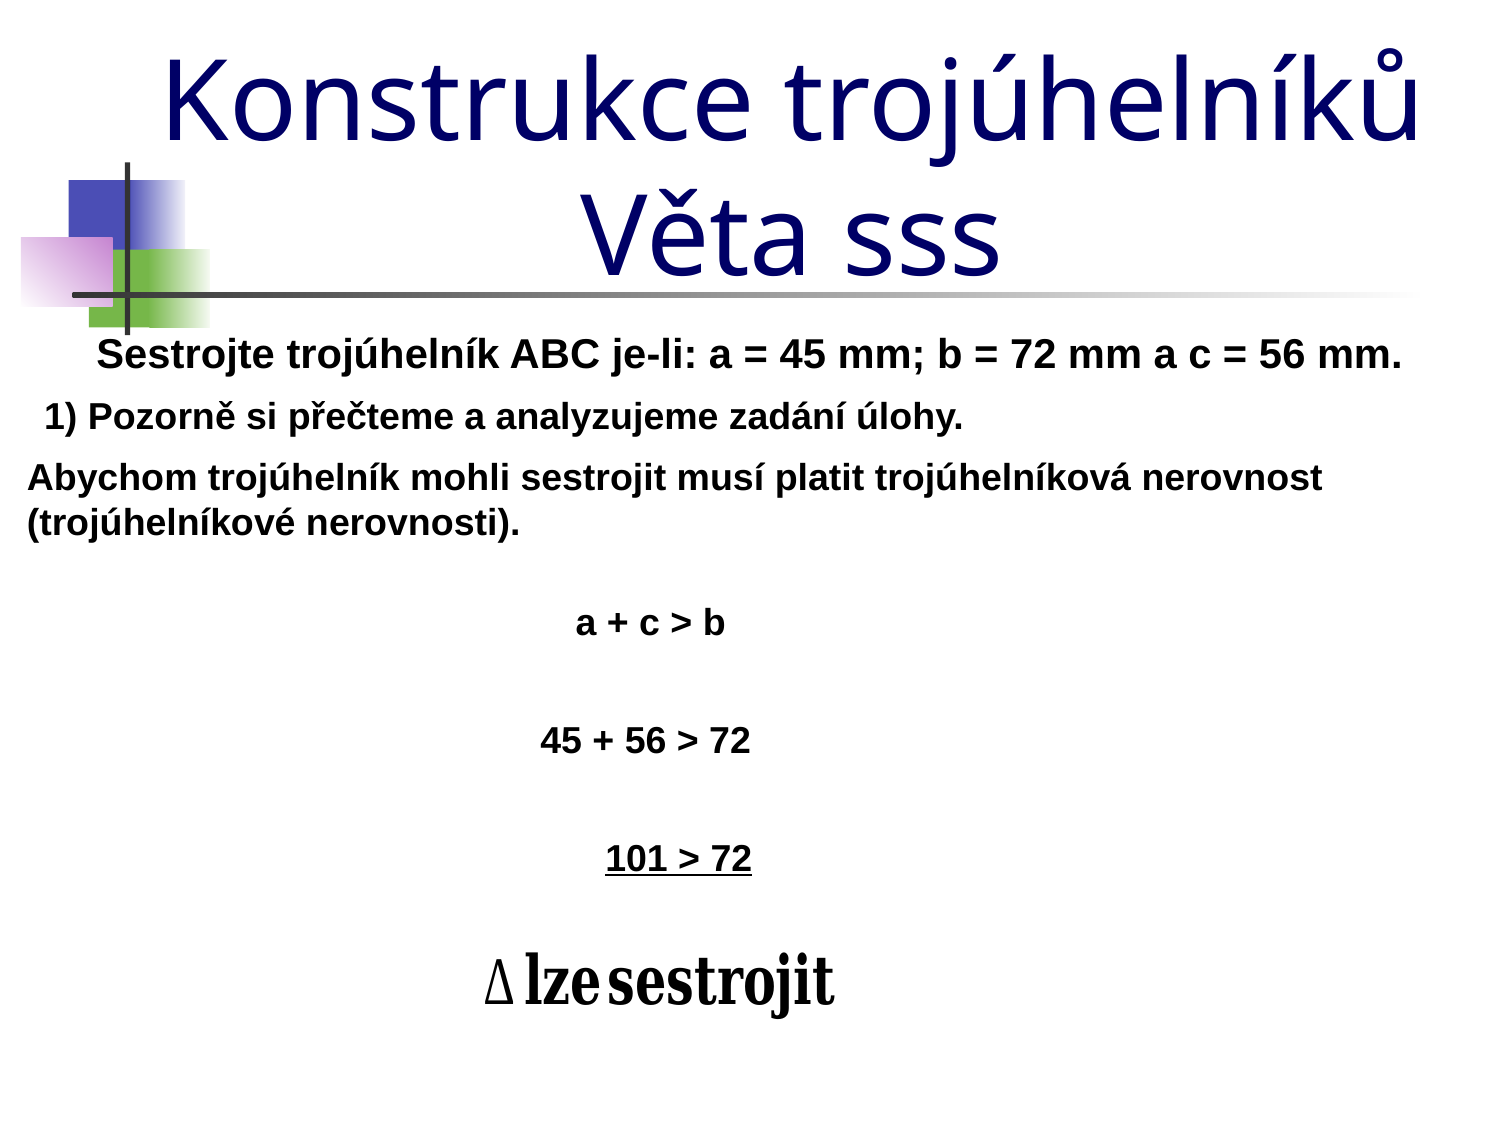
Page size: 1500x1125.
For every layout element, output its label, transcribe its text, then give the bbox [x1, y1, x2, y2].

text_box a + c > b [560, 590, 762, 651]
text_box Konstrukce trojúhelníků Věta sss [115, 42, 1471, 283]
text_box Sestrojte trojúhelník ABC je-li: a = 45 mm; b = 72 mm a c = 56 mm. [0, 319, 1500, 384]
text_box 101 > 72 [590, 826, 875, 887]
text_box Abychom trojúhelník mohli sestrojit musí platit trojúhelníková nerovnost (trojúhelníkové nerovnosti). [12, 445, 1432, 551]
text_box 45 + 56 > 72 [525, 708, 810, 769]
text_box 1) Pozorně si přečteme a analyzujeme zadání úlohy. [29, 384, 998, 445]
